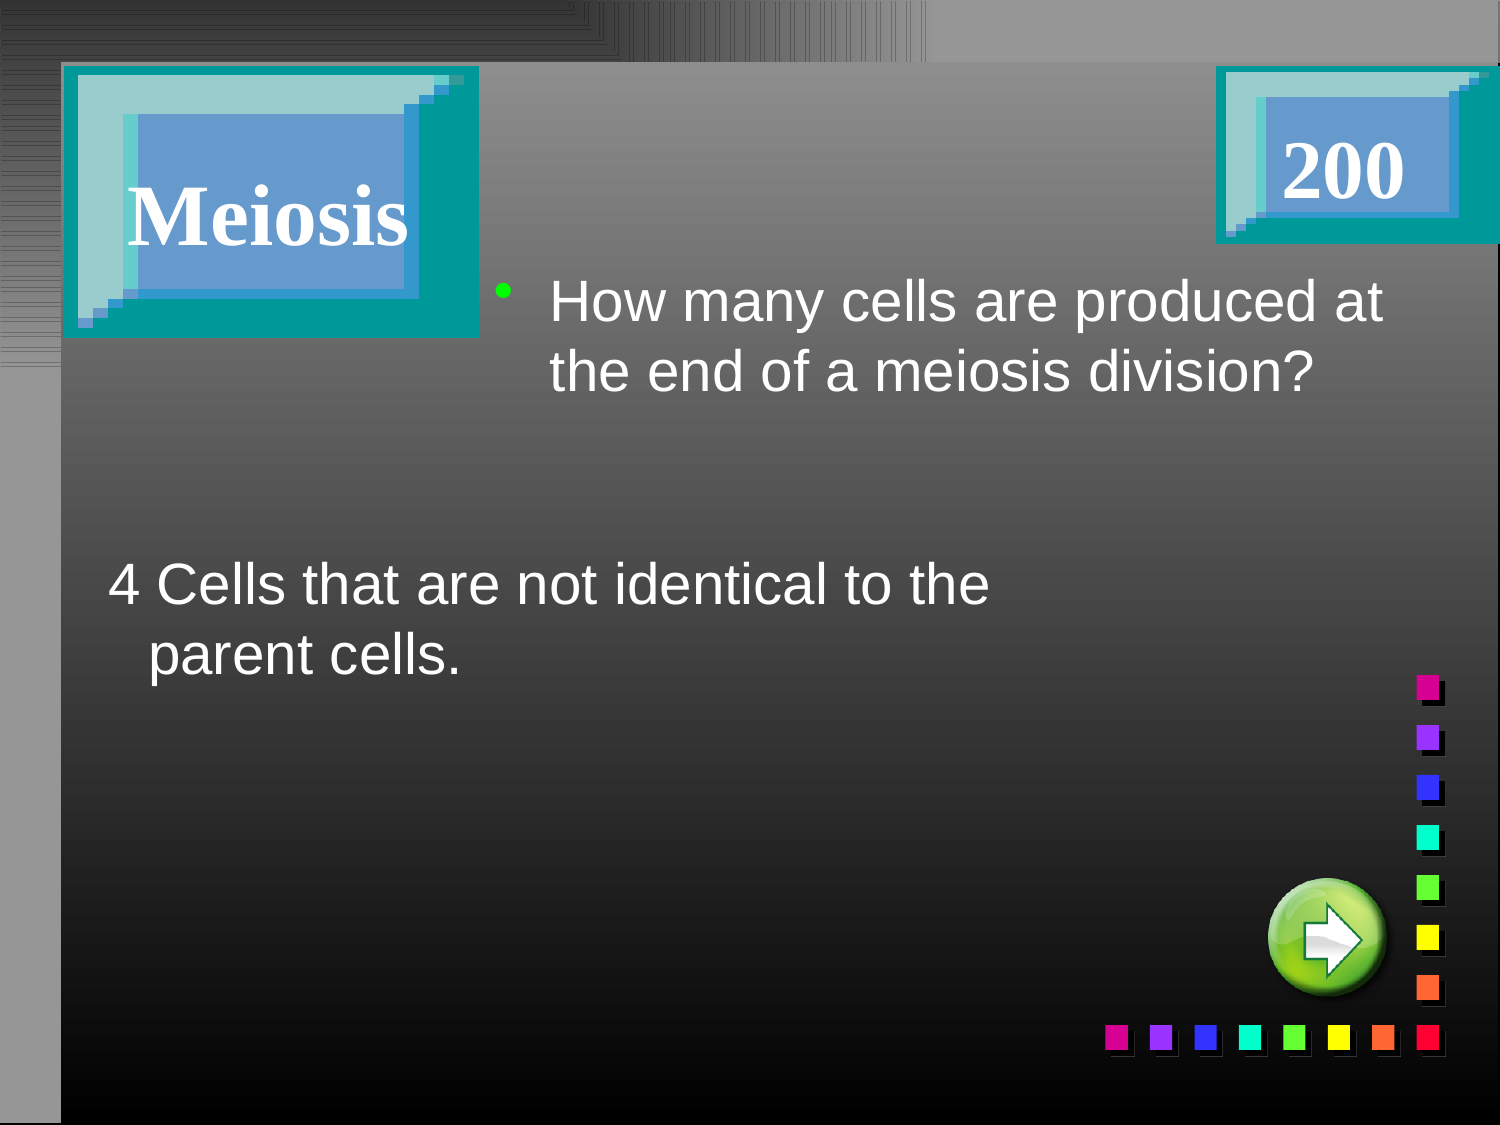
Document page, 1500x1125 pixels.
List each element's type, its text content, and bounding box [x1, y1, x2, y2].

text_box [64, 66, 479, 339]
text_box 4 Cells that are not identical to the parent cells. [76, 538, 1176, 965]
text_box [1216, 66, 1500, 244]
picture [1257, 869, 1402, 1014]
list How many cells are produced at the end of a meiosis division? [478, 255, 1483, 540]
